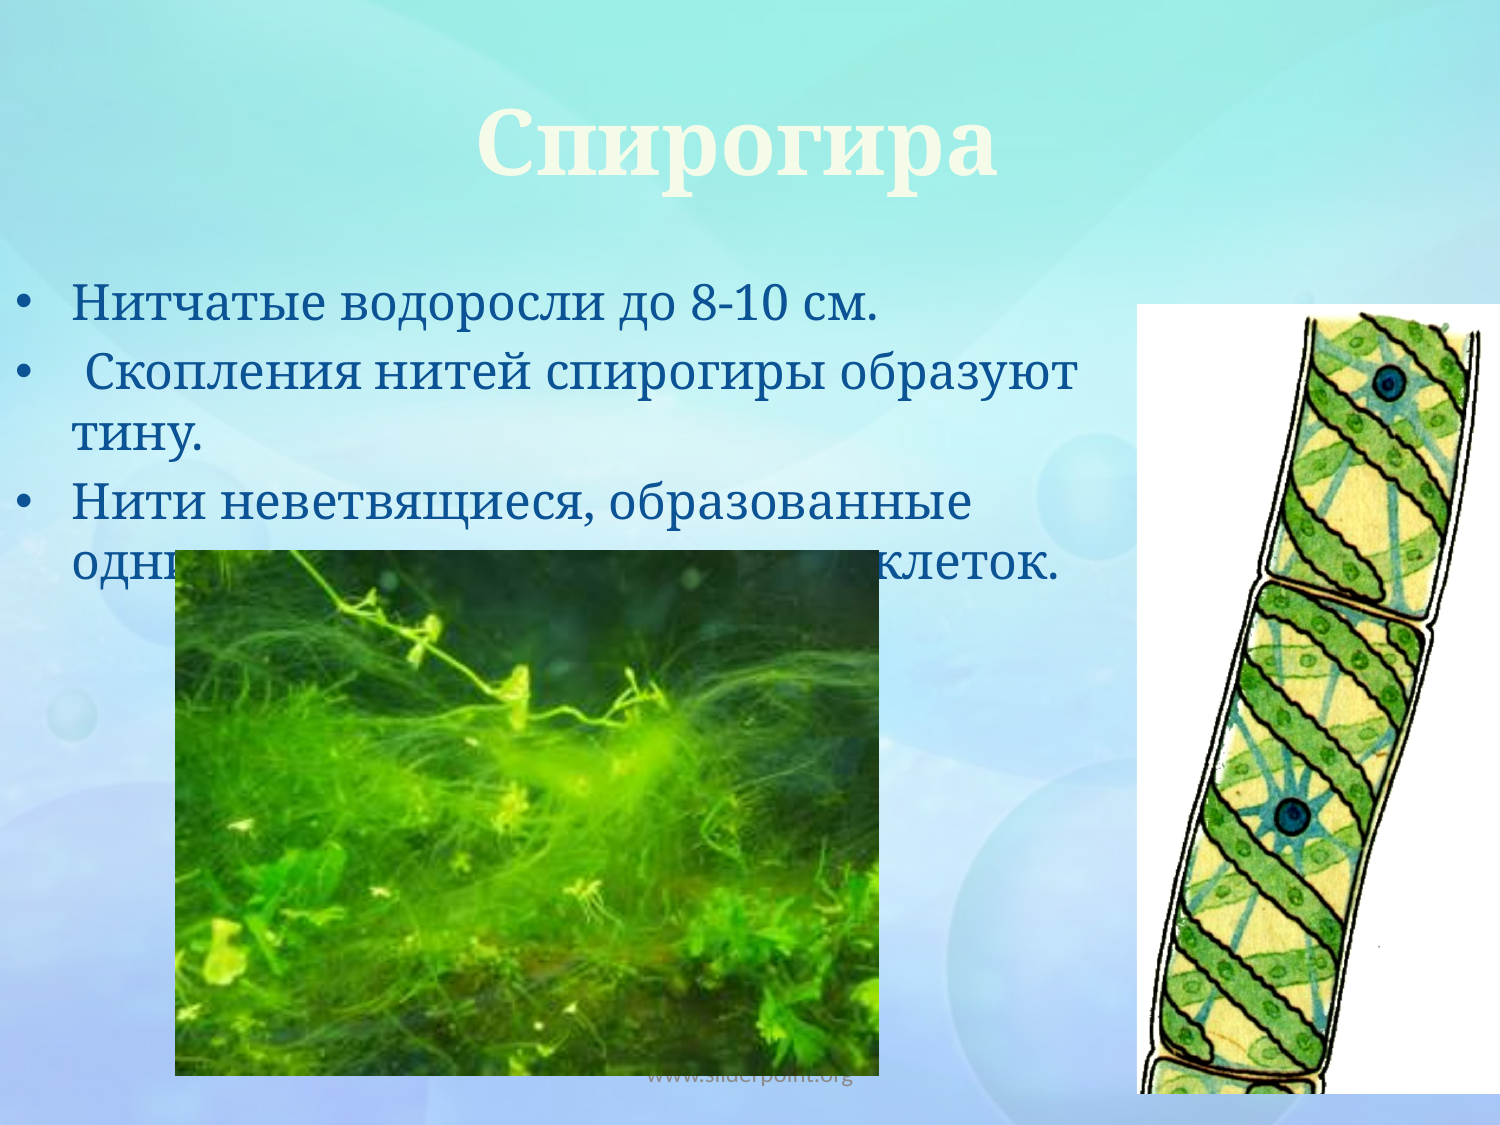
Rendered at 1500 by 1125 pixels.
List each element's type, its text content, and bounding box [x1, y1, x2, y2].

footer www.sliderpoint.org [512, 1042, 988, 1103]
list Нитчатые водоросли до 8-10 см. Скопления нитей спирогиры образуют тину. Нити неветвящиеся, образованные одним рядом цилиндрических клеток. [0, 262, 1149, 1005]
picture [923, 304, 1500, 1094]
title Спирогира [75, 45, 1425, 233]
picture [175, 550, 880, 1076]
